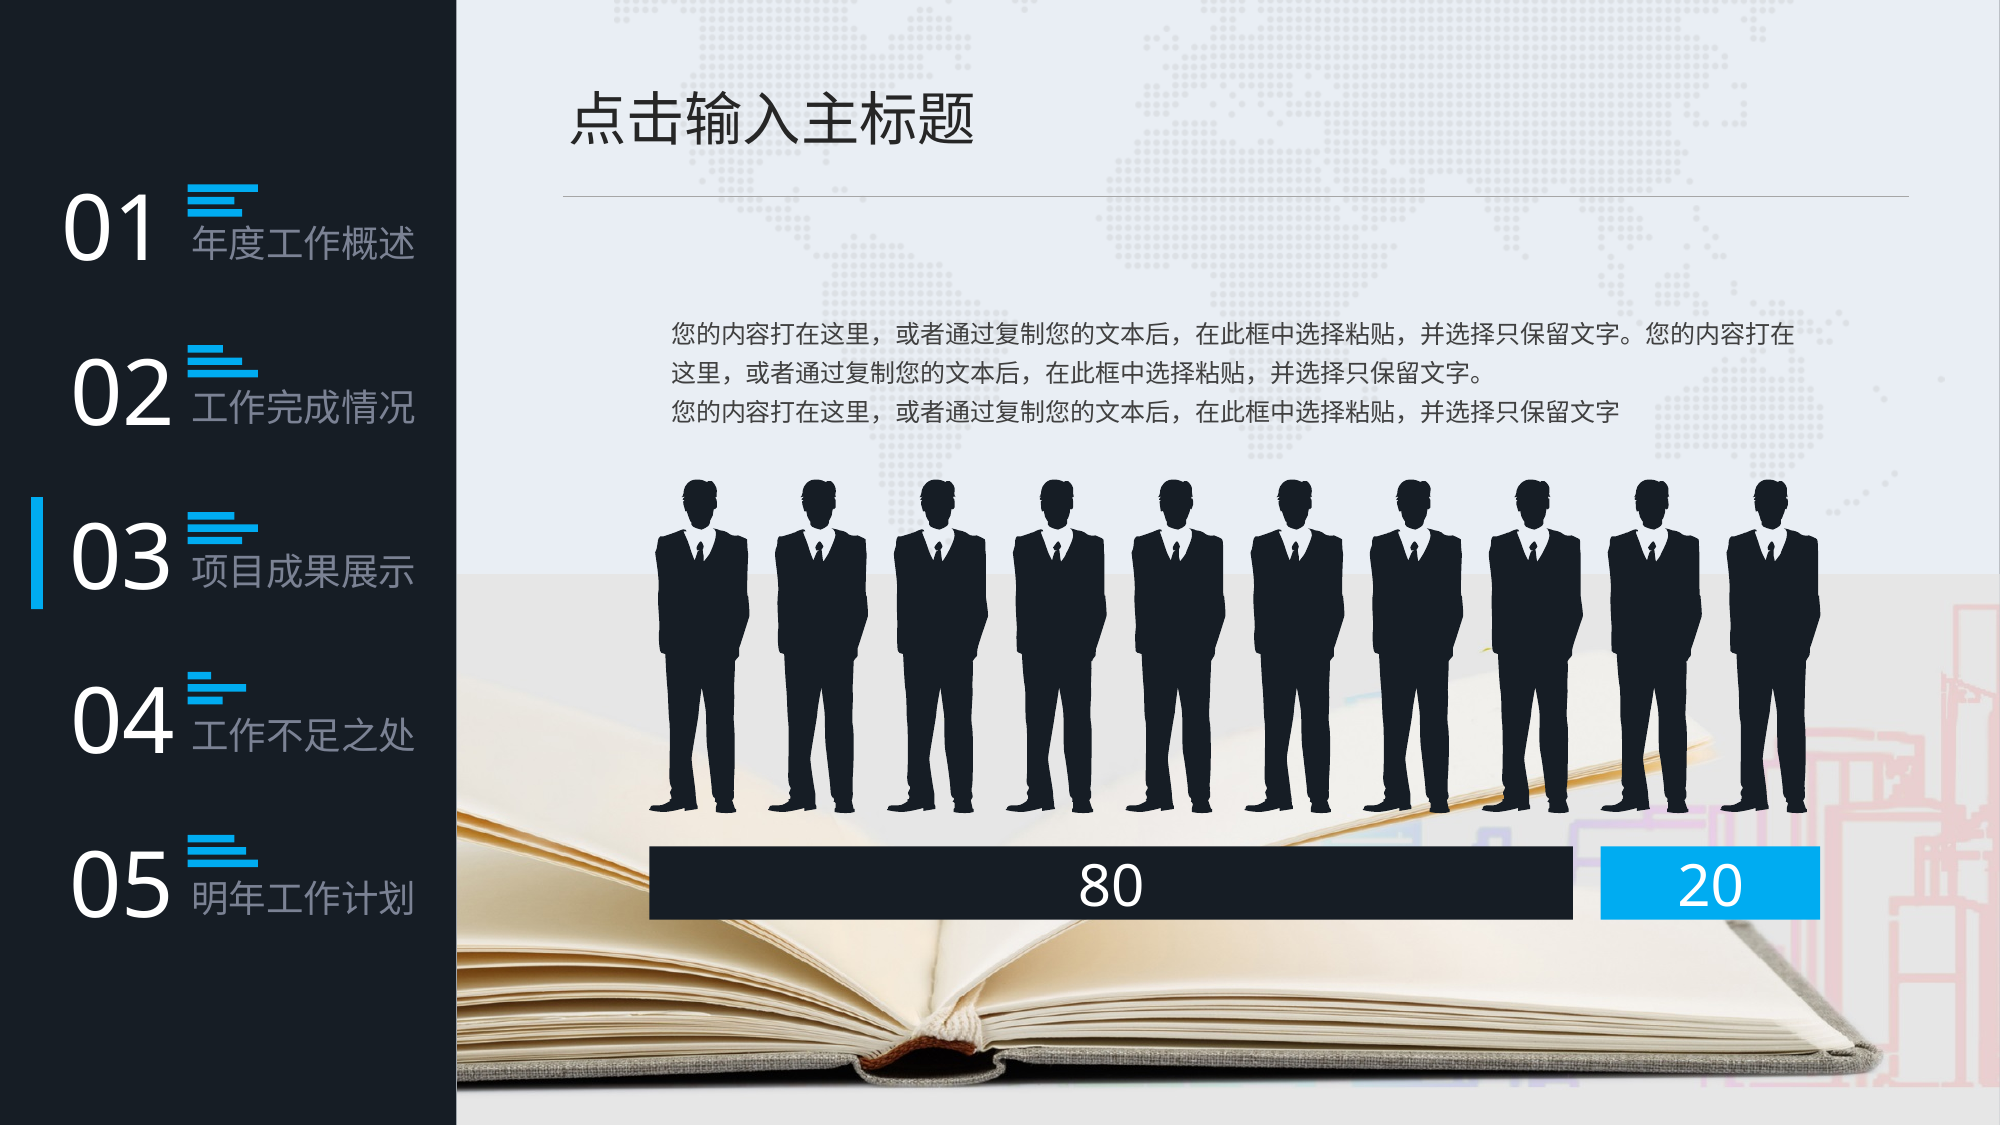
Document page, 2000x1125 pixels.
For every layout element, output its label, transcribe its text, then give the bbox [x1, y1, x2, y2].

text_box [919, 479, 956, 530]
text_box 80 [647, 844, 1575, 922]
text_box [649, 528, 750, 814]
text_box [1633, 479, 1670, 530]
text_box [1514, 479, 1551, 530]
text_box 您的内容打在这里，或者通过复制您的文本后，在此框中选择粘贴，并选择只保留文字。您的内容打在这里，或者通过复制您的文本后，在此框中选择粘贴，并选择只保留文字。 您的内容打在这里，或者通过复制您的文本后，在此框中选择粘贴，并选择只保留文字 [657, 302, 1821, 433]
text_box 点击输入主标题 [553, 75, 992, 160]
text_box [1244, 528, 1345, 814]
text_box [1157, 479, 1194, 530]
text_box [1600, 528, 1702, 814]
text_box [768, 528, 868, 814]
text_box [1039, 479, 1075, 530]
text_box [800, 479, 836, 530]
text_box [1395, 479, 1431, 530]
text_box [1752, 479, 1789, 530]
text_box [1125, 528, 1226, 814]
text_box [1276, 479, 1312, 530]
picture [614, 0, 1945, 554]
text_box [1005, 528, 1107, 814]
text_box [681, 479, 717, 530]
picture [457, 574, 2000, 1125]
text_box [1720, 528, 1821, 814]
text_box [1481, 528, 1583, 814]
text_box 20 [1599, 844, 1822, 922]
text_box [1362, 528, 1464, 814]
text_box [887, 528, 989, 814]
